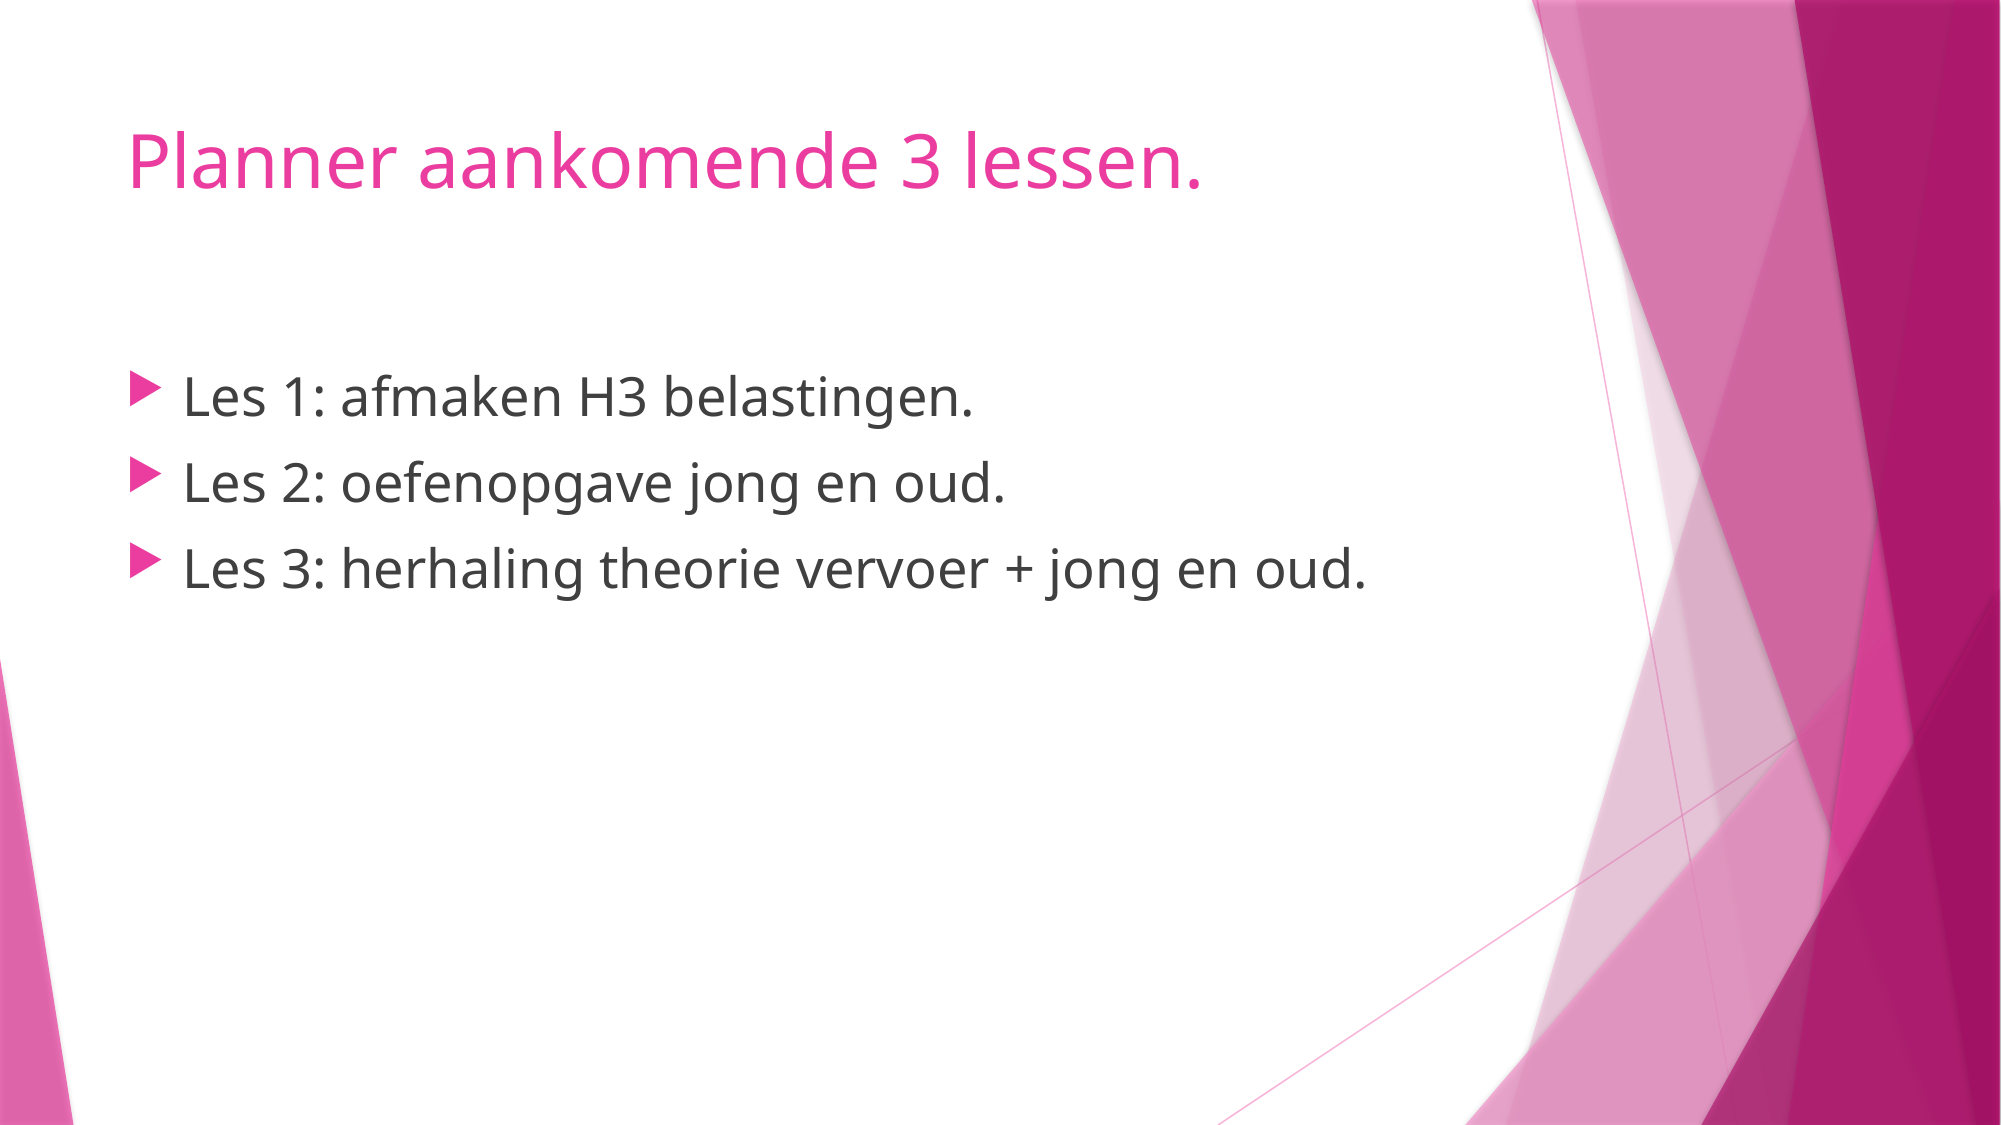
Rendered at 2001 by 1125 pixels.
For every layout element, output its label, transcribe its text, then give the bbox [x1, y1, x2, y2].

list Les 1: afmaken H3 belastingen. Les 2: oefenopgave jong en oud. Les 3: herhaling theorie vervoer + jong en oud. [111, 354, 1522, 992]
title Planner aankomende 3 lessen. [111, 105, 1522, 323]
